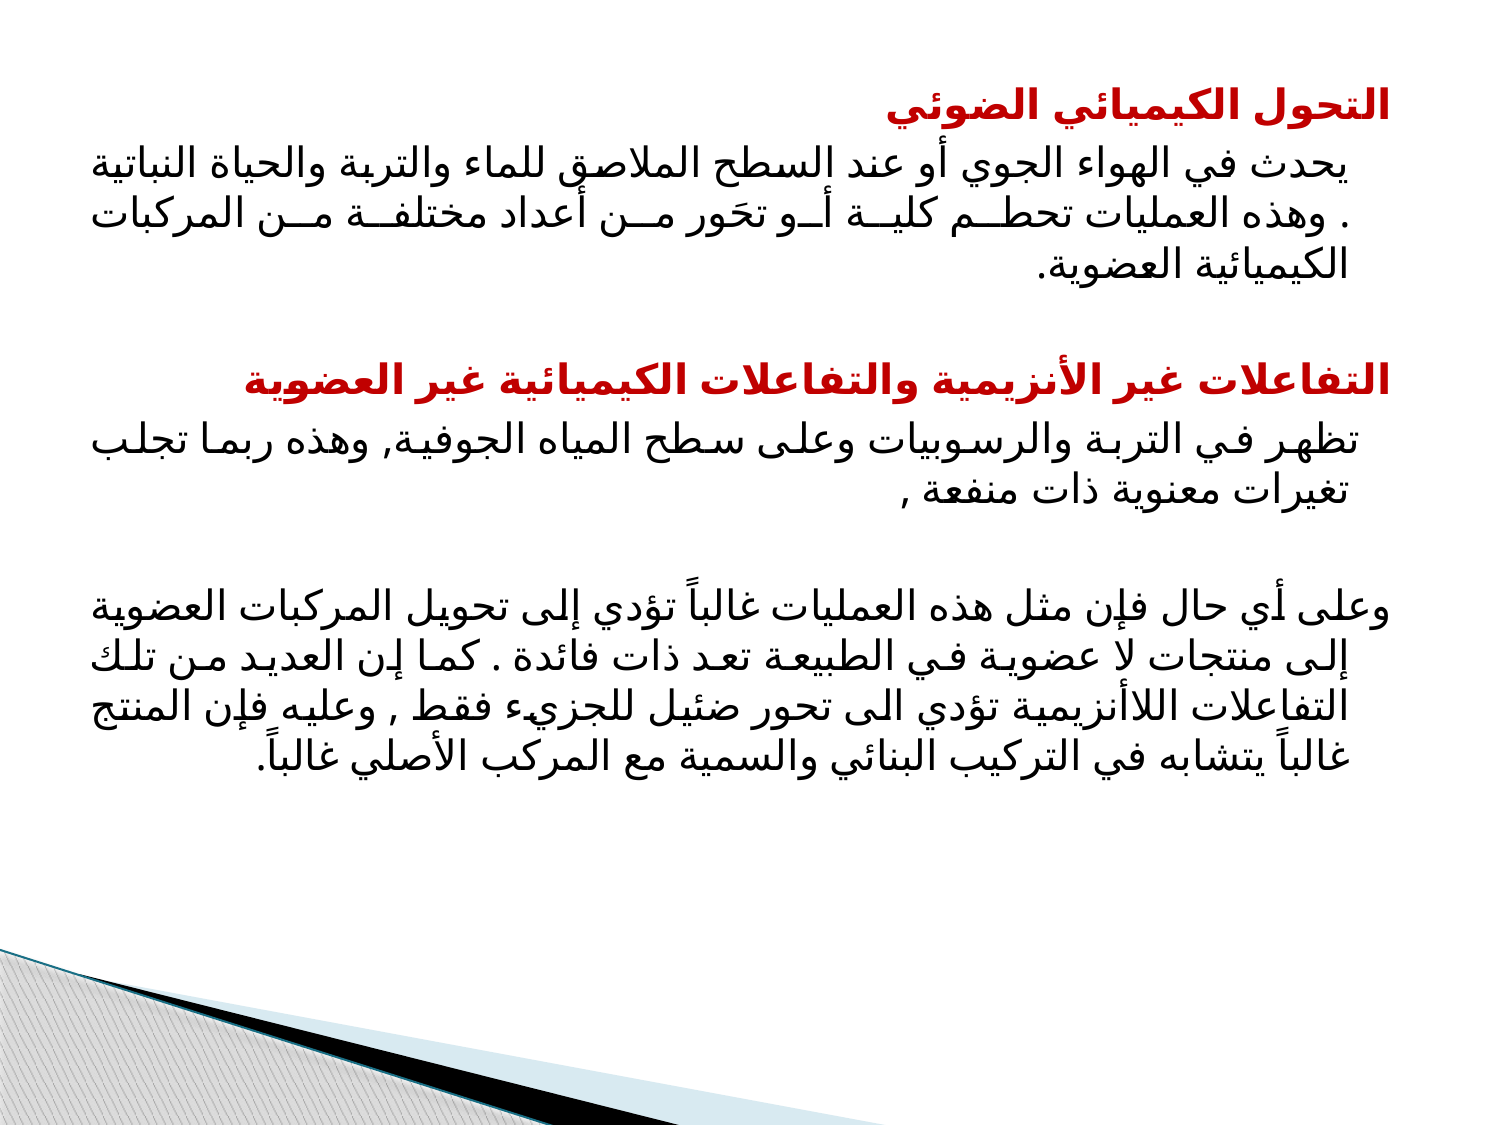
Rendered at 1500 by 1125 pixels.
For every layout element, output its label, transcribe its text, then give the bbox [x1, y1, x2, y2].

list التحول الكيميائي الضوئي يحدث في الهواء الجوي أو عند السطح الملاصق للماء والتربة والحياة النباتية . وهذه العمليات تحطم كلية أو تحَور من أعداد مختلفة من المركبات الكيميائية العضوية. التفاعلات غير الأنزيمية والتفاعلات الكيميائية غير العضوية تظهر في التربة والرسوبيات وعلى سطح المياه الجوفية, وهذه ربما تجلب تغيرات معنوية ذات منفعة , وعلى أي حال فإن مثل هذه العمليات غالباً تؤدي إلى تحويل المركبات العضوية إلى منتجات لا عضوية في الطبيعة تعد ذات فائدة . كما إن العديد من تلك التفاعلات اللاأنزيمية تؤدي الى تحور ضئيل للجزيء فقط , وعليه فإن المنتج غالباً يتشابه في التركيب البنائي والسمية مع المركب الأصلي غالباً. [75, 70, 1425, 986]
